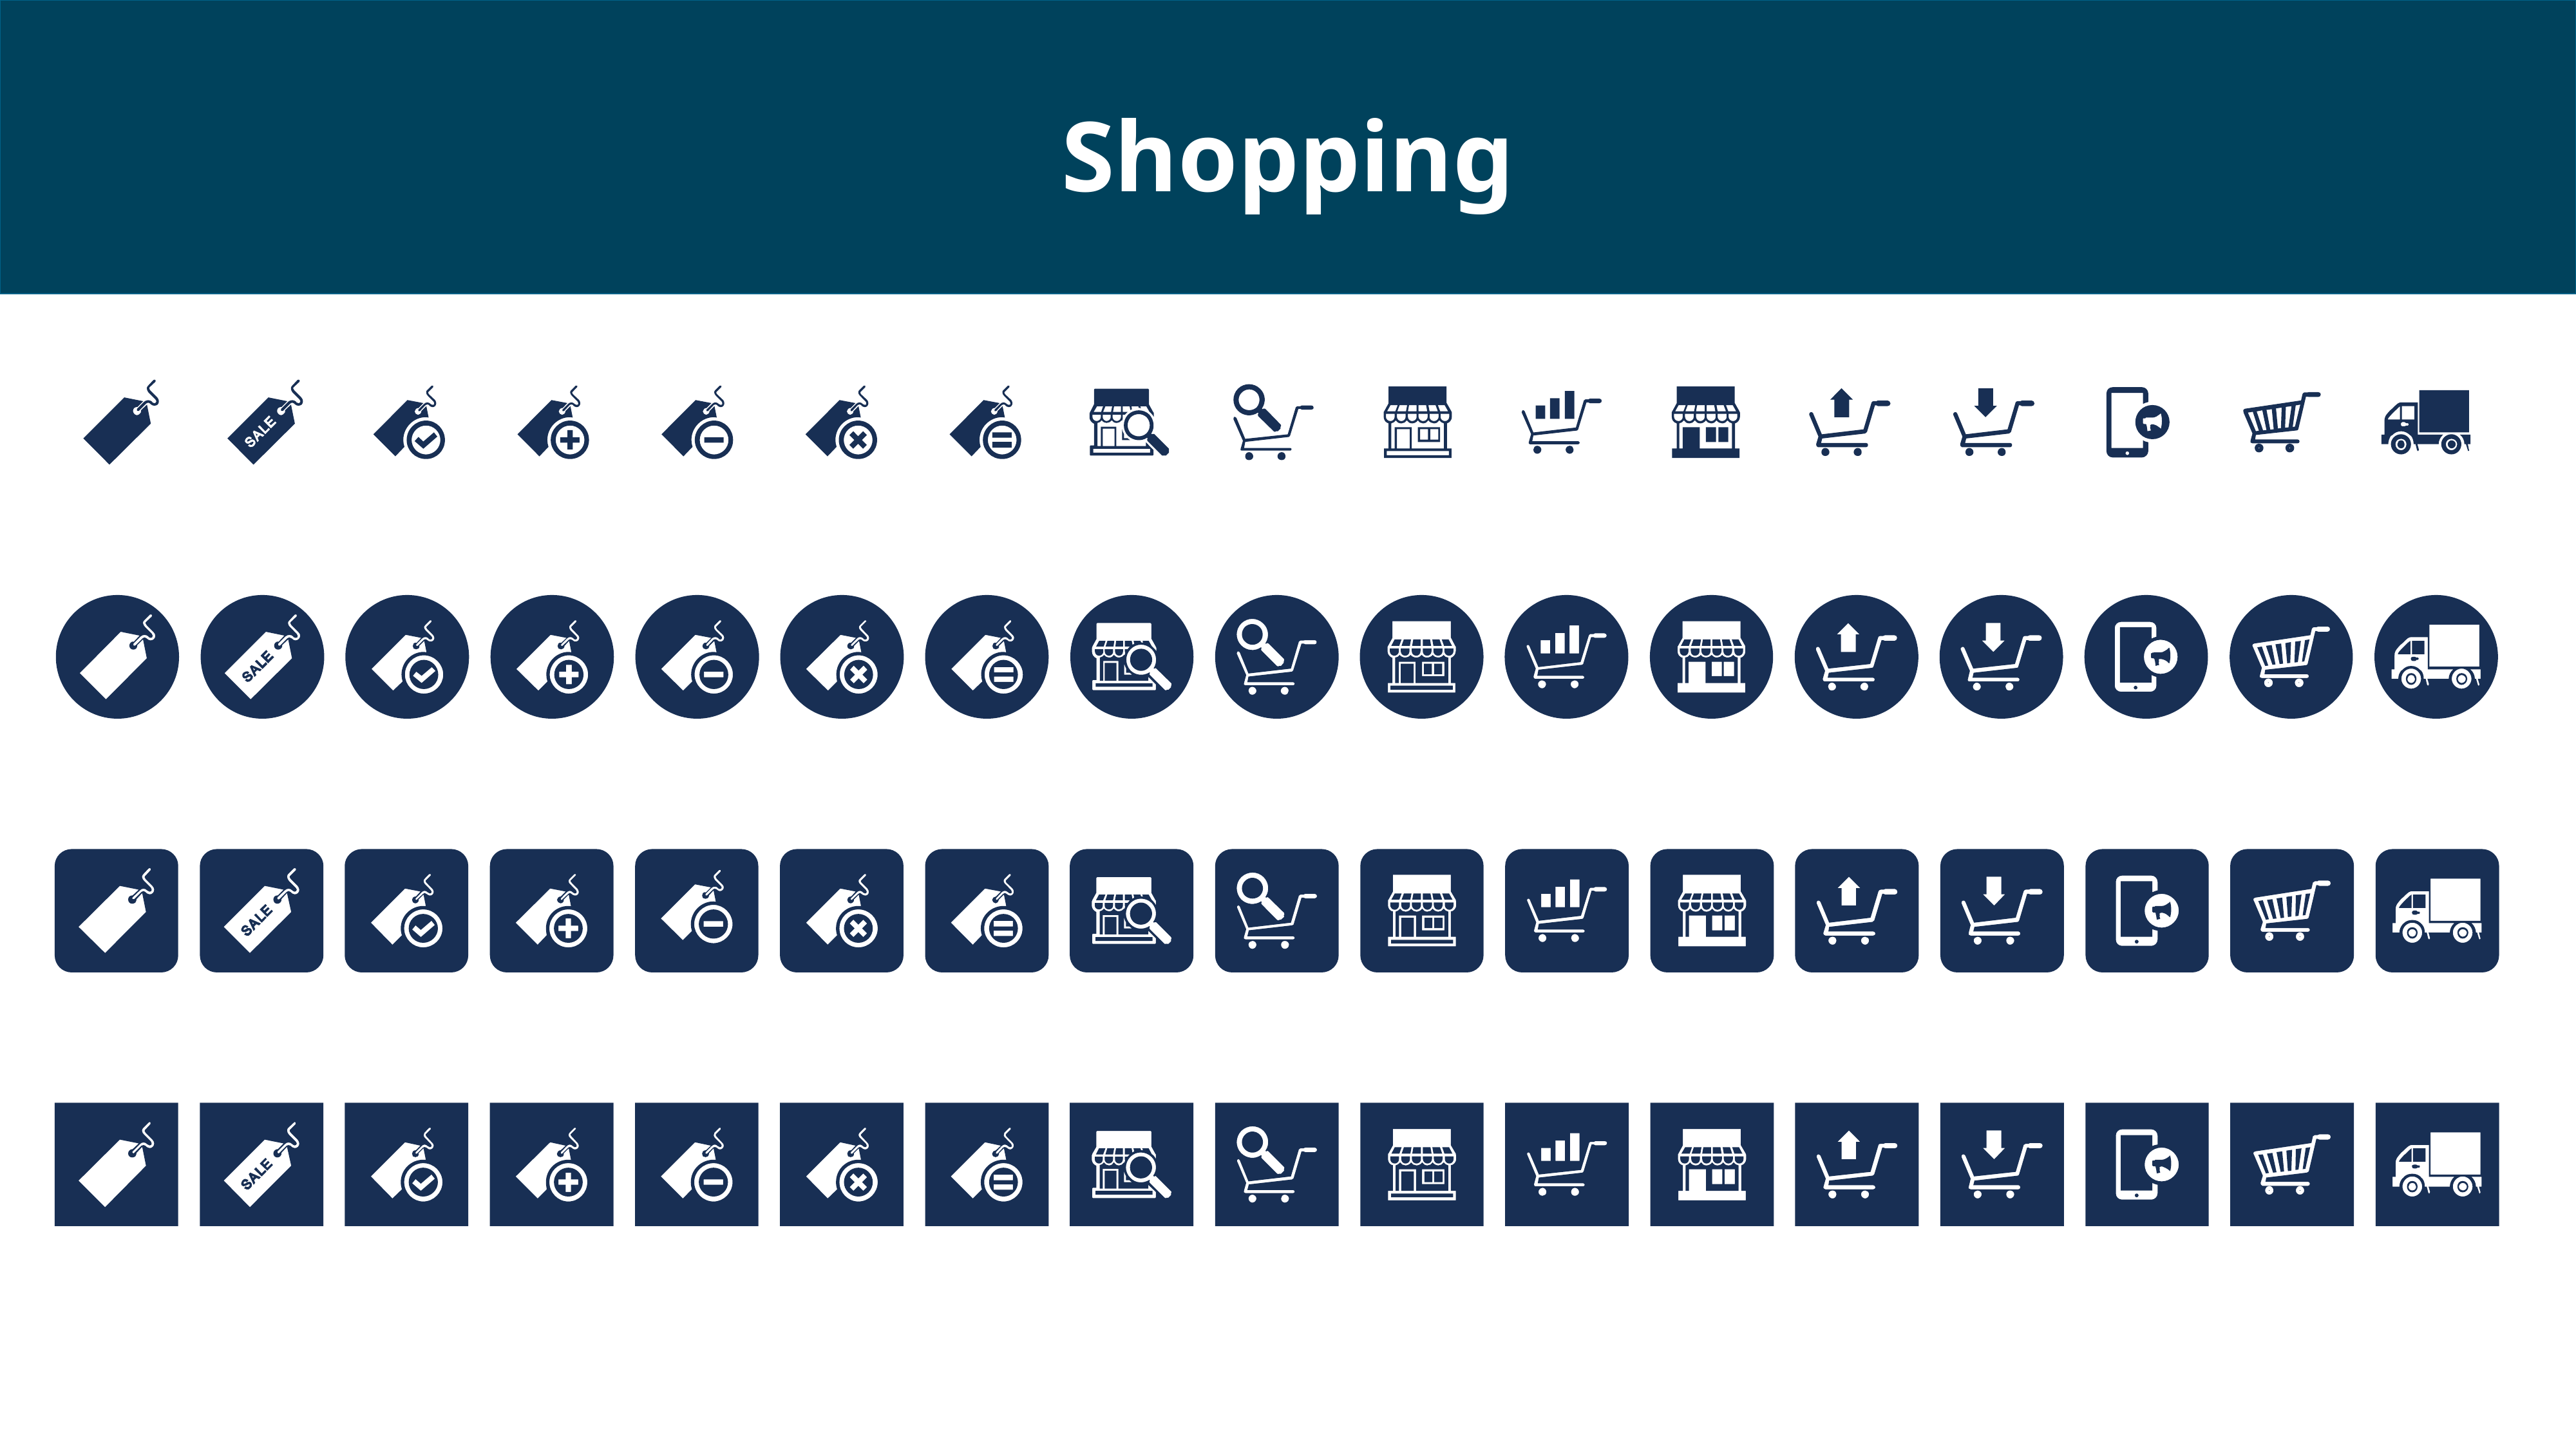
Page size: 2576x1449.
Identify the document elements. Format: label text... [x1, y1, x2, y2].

text_box [1359, 594, 1484, 719]
text_box [490, 594, 614, 719]
text_box [55, 594, 180, 719]
text_box [635, 1103, 759, 1226]
text_box [1650, 1103, 1774, 1226]
text_box [1089, 388, 1154, 456]
text_box [2441, 434, 2461, 455]
text_box [635, 594, 759, 719]
text_box [1795, 849, 1919, 972]
text_box [551, 421, 589, 459]
text_box [925, 1103, 1049, 1226]
text_box [1360, 849, 1484, 972]
text_box [2419, 390, 2469, 433]
text_box [1795, 1103, 1919, 1226]
text_box [227, 379, 303, 465]
text_box [2374, 594, 2498, 719]
text_box [661, 385, 724, 457]
text_box [2375, 849, 2499, 972]
text_box [1940, 1103, 2064, 1226]
text_box [2381, 402, 2443, 451]
text_box [1233, 384, 1282, 432]
text_box [1939, 594, 2063, 719]
text_box [200, 849, 324, 972]
text_box [489, 849, 614, 972]
text_box [2243, 392, 2321, 453]
text_box [345, 849, 469, 972]
text_box [373, 385, 437, 457]
text_box [983, 421, 1021, 459]
text_box [1505, 849, 1629, 972]
text_box [925, 849, 1049, 972]
text_box [925, 594, 1049, 719]
text_box [1830, 388, 1853, 417]
text_box [2230, 849, 2354, 972]
text_box [1277, 452, 1286, 460]
text_box [1383, 386, 1452, 459]
text_box [1245, 452, 1253, 460]
text_box [200, 594, 325, 719]
text_box [83, 379, 159, 465]
text_box [805, 385, 869, 457]
text_box [1215, 594, 1339, 719]
text_box [2084, 594, 2208, 719]
text_box [2391, 434, 2411, 455]
text_box [1953, 400, 2035, 457]
text_box [694, 421, 734, 459]
text_box [1940, 849, 2064, 972]
text_box [780, 594, 904, 719]
text_box [1649, 594, 1774, 719]
text_box [406, 421, 445, 459]
text_box [1215, 1103, 1339, 1226]
text_box [2085, 1103, 2209, 1226]
text_box [635, 849, 759, 972]
text_box [1215, 849, 1339, 972]
text_box [949, 385, 1013, 457]
text_box [345, 1103, 469, 1226]
text_box [1124, 410, 1170, 456]
text_box [1564, 391, 1575, 419]
text_box [345, 594, 469, 719]
text_box [489, 1103, 614, 1226]
text_box [54, 849, 178, 972]
text_box [2375, 1103, 2499, 1226]
text_box [1070, 1103, 1194, 1226]
text_box [2459, 434, 2471, 451]
text_box [1505, 1103, 1629, 1226]
text_box [780, 849, 904, 972]
text_box [1671, 386, 1740, 459]
text_box [54, 1103, 178, 1226]
text_box [780, 1103, 904, 1226]
text_box [1533, 446, 1542, 454]
text_box [1794, 594, 1918, 719]
text_box [200, 1103, 324, 1226]
text_box [1974, 388, 1997, 417]
text_box [1504, 594, 1629, 719]
text_box [1070, 849, 1194, 972]
text_box [2106, 387, 2148, 458]
text_box [2135, 404, 2170, 439]
title Shopping [223, 90, 2353, 215]
text_box [1566, 446, 1574, 454]
text_box [1521, 398, 1602, 444]
text_box [1809, 400, 1891, 457]
text_box [2085, 849, 2209, 972]
text_box [1233, 405, 1314, 451]
text_box [838, 421, 877, 459]
text_box [1070, 594, 1194, 719]
text_box [517, 385, 581, 457]
text_box [2230, 1103, 2354, 1226]
text_box [1650, 849, 1774, 972]
text_box [2230, 594, 2353, 719]
text_box [1360, 1103, 1484, 1226]
